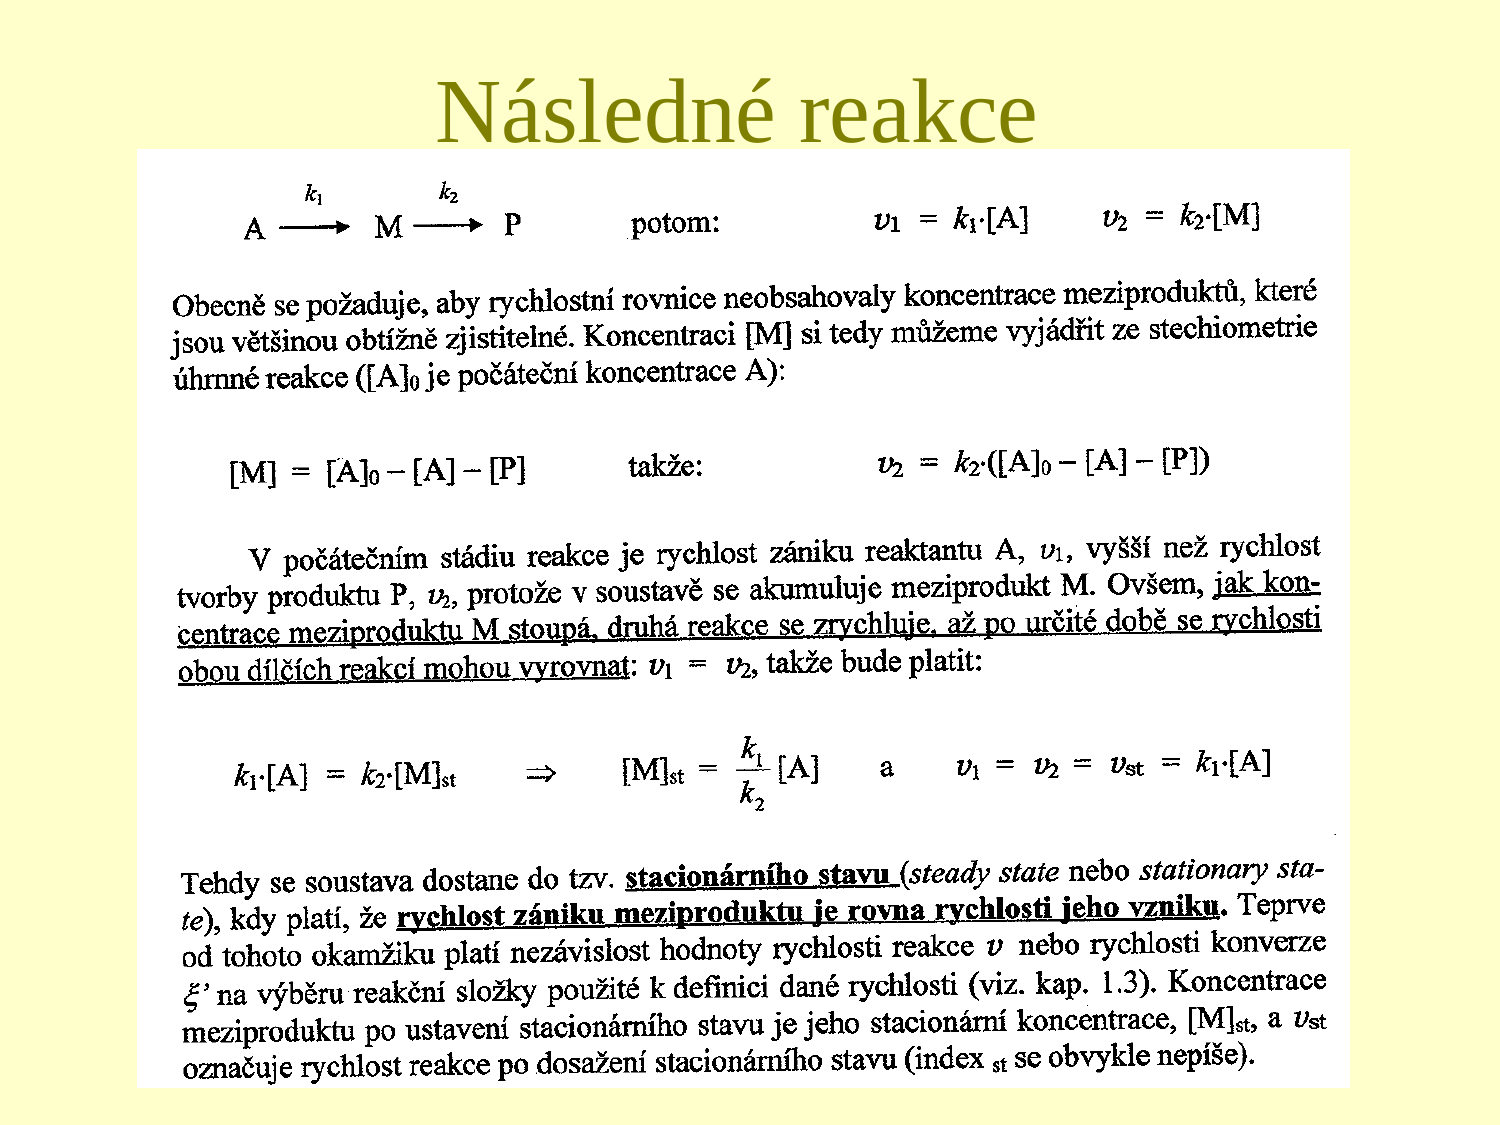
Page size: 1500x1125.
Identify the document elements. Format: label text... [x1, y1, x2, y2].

title Následné reakce [99, 62, 1375, 150]
picture [137, 149, 1351, 1088]
